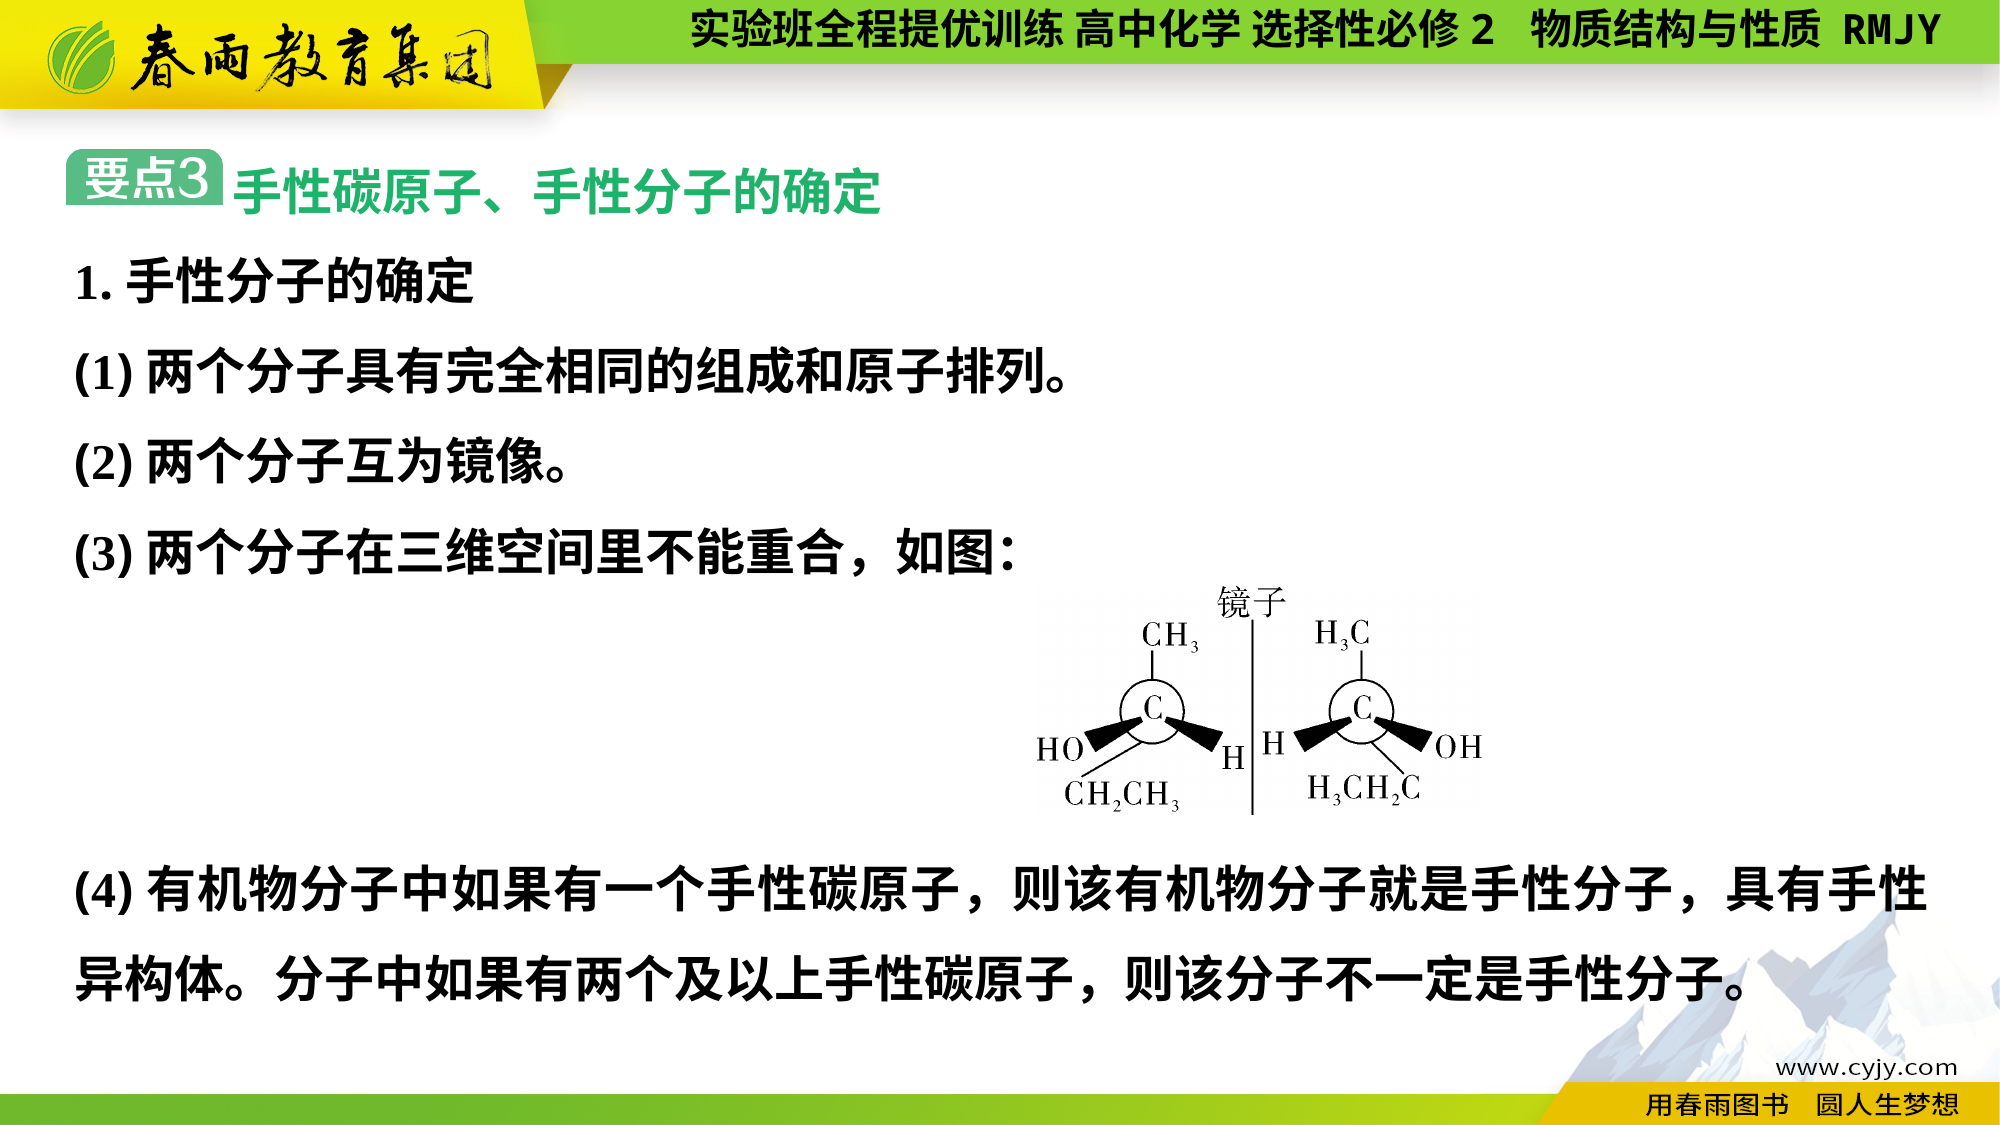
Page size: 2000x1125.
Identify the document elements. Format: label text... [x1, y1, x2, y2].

picture [0, 0, 2000, 1125]
list 手性碳原子、手性分子的确定 1.手性分子的确定 (1)两个分子具有完全相同的组成和原子排列。 (2)两个分子互为镜像。 (3)两个分子在三维空间里不能重合，如图： (4)有机物分子中如果有一个手性碳原子，则该有机物分子就是手性分子，具有手性异构体。分子中如果有两个及以上手性碳原子，则该分子不一定是手性分子。 [59, 122, 1944, 1024]
